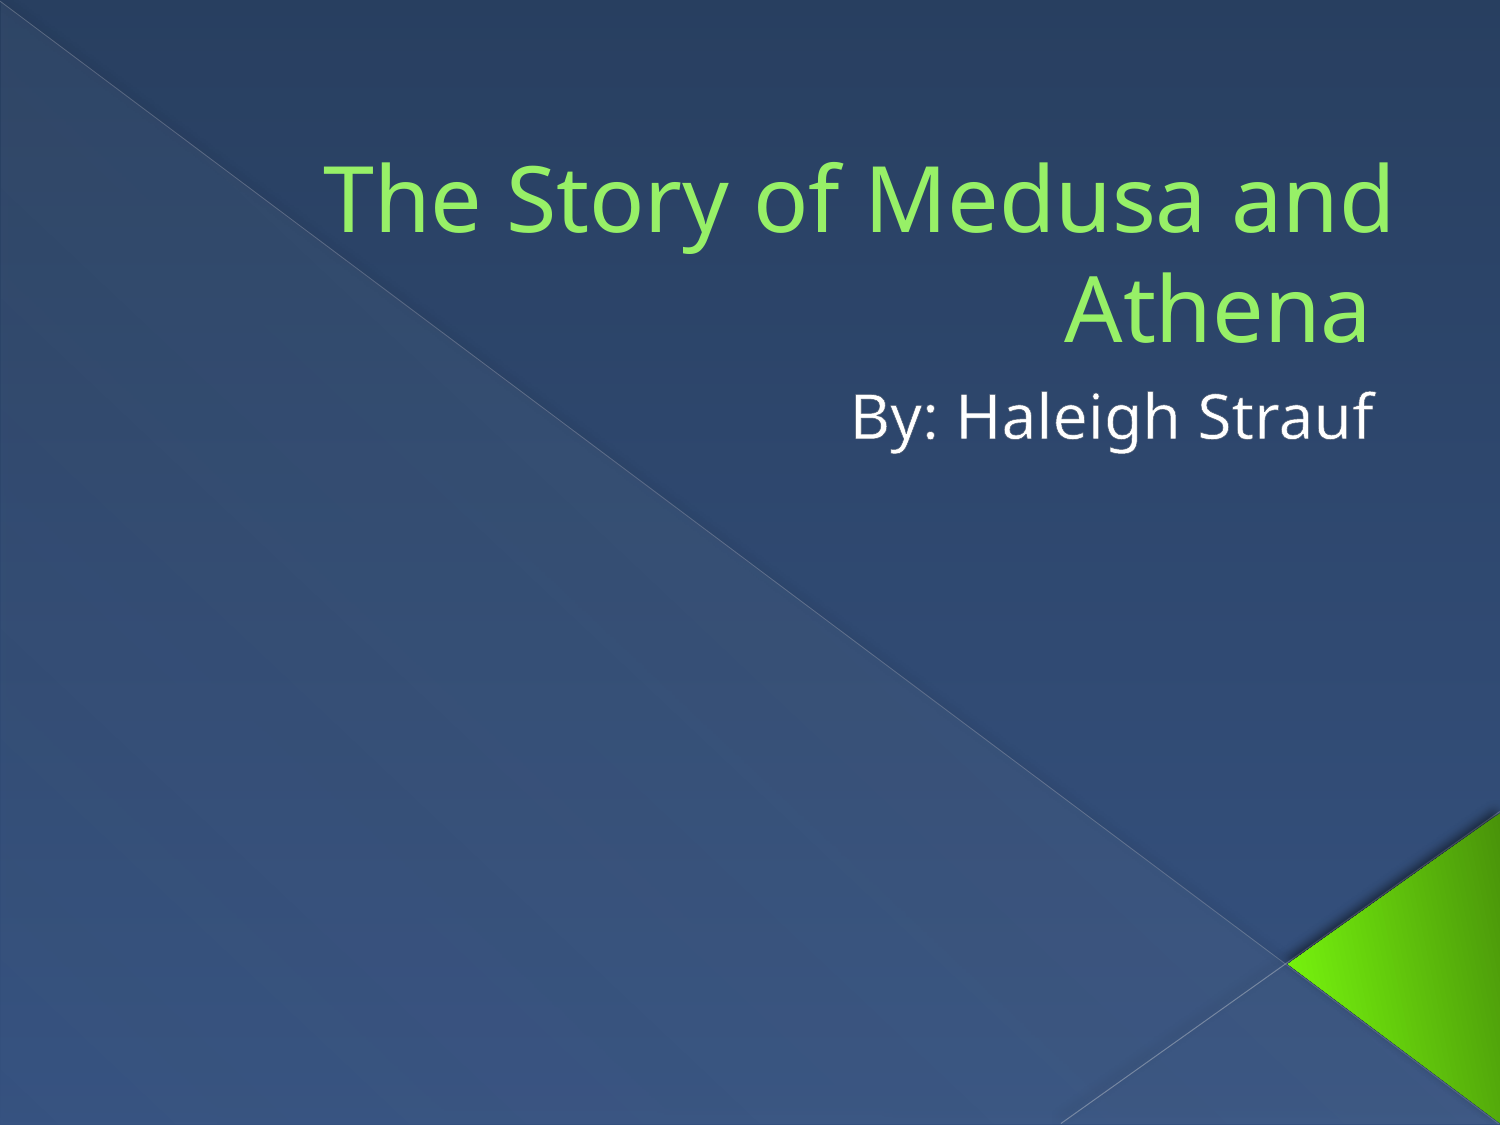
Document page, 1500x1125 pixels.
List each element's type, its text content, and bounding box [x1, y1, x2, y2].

title The Story of Medusa and Athena [88, 127, 1412, 369]
subtitle By: Haleigh Strauf [88, 369, 1412, 657]
